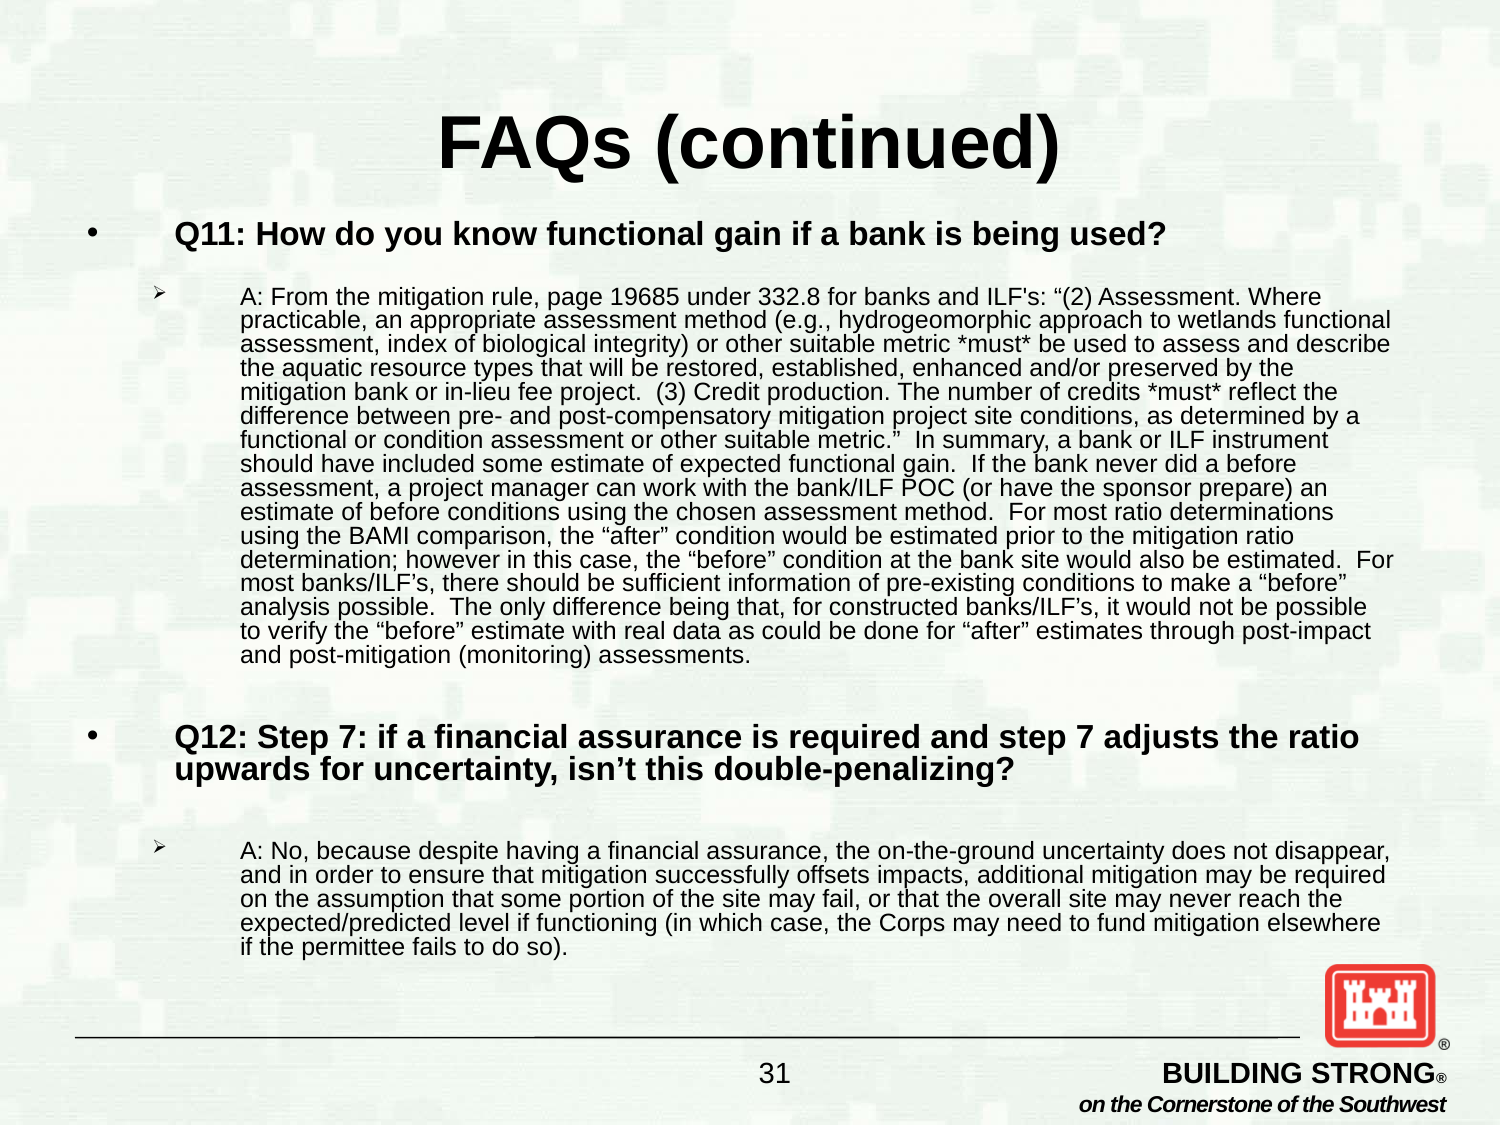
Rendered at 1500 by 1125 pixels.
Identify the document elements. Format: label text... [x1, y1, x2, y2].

title FAQs (continued) [74, 44, 1426, 233]
picture [0, 0, 1500, 1125]
slide_number 31 [599, 1046, 951, 1125]
list Q11: How do you know functional gain if a bank is being used? A: From the mitigation rule, page 19685 under 332.8 for banks and ILF's: “(2) Assessment. Where practicable, an appropriate assessment method (e.g., hydrogeomorphic approach to wetlands functional assessment, index of biological integrity) or other suitable metric *must* be used to assess and describe the aquatic resource types that will be restored, established, enhanced and/or preserved by the mitigation bank or in-lieu fee project. (3) Credit production. The number of credits *must* reflect the difference between pre- and post-compensatory mitigation project site conditions, as determined by a functional or condition assessment or other suitable metric.” In summary, a bank or ILF instrument should have included some estimate of expected functional gain. If the bank never did a before assessment, a project manager can work with the bank/ILF POC (or have the sponsor prepare) an estimate of before conditions using the chosen assessment method. For most ratio determinations using the BAMI comparison, the “after” condition would be estimated prior to the mitigation ratio determination; however in this case, the “before” condition at the bank site would also be estimated. For most banks/ILF’s, there should be sufficient information of pre-existing conditions to make a “before” analysis possible. The only difference being that, for constructed banks/ILF’s, it would not be possible to verify the “before” estimate with real data as could be done for “after” estimates through post-impact and post-mitigation (monitoring) assessments. Q12: Step 7: if a financial assurance is required and step 7 adjusts the ratio upwards for uncertainty, isn’t this double-penalizing? A: No, because despite having a financial assurance, the on-the-ground uncertainty does not disappear, and in order to ensure that mitigation successfully offsets impacts, additional mitigation may be required on the assumption that some portion of the site may fail, or that the overall site may never reach the expected/predicted level if functioning (in which case, the Corps may need to fund mitigation elsewhere if the permittee fails to do so). [62, 212, 1413, 1013]
